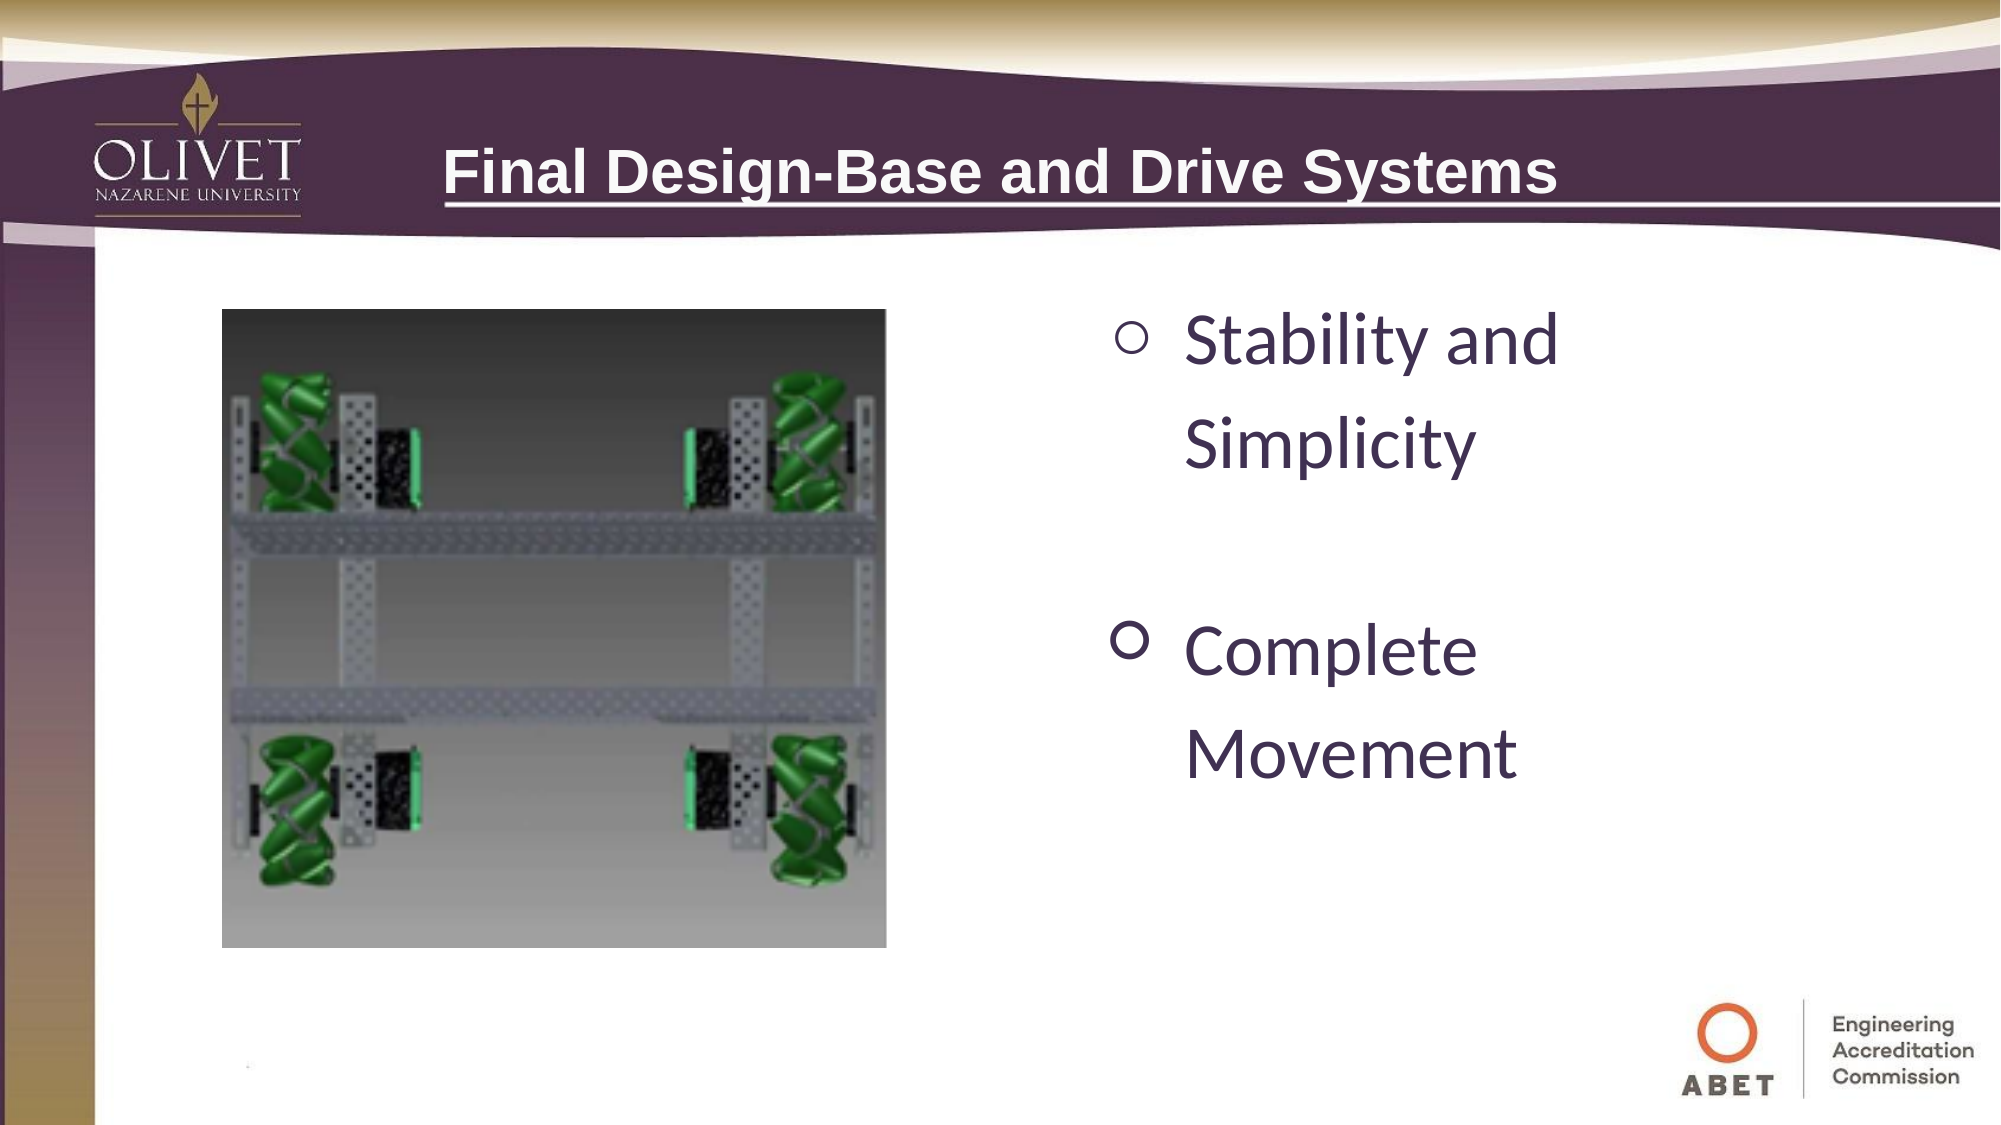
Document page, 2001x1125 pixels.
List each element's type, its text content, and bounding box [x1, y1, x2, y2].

picture [0, 0, 2001, 1125]
title Final Design-Base and Drive Systems [442, 59, 1863, 278]
text_box Stability and Simplicity Complete Movement [1019, 171, 1842, 906]
